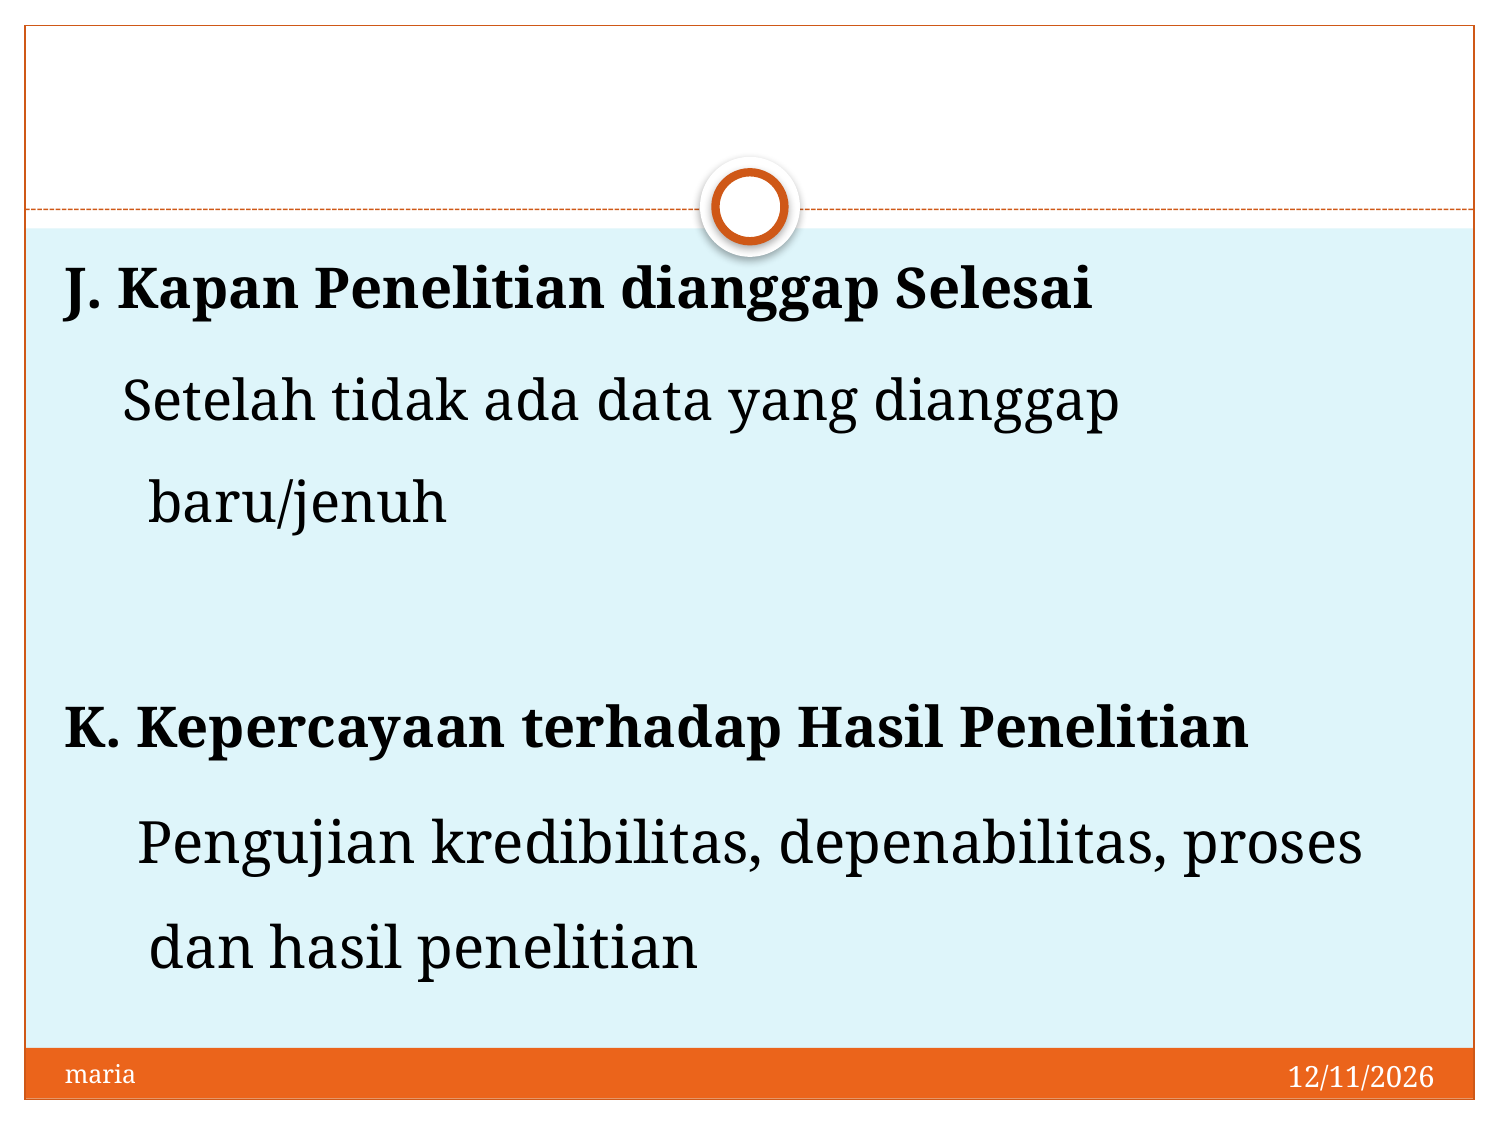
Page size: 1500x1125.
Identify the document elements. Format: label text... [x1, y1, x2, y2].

list J. Kapan Penelitian dianggap Selesai Setelah tidak ada data yang dianggap baru/jenuh K. Kepercayaan terhadap Hasil Penelitian Pengujian kredibilitas, depenabilitas, proses dan hasil penelitian [49, 210, 1445, 1001]
footer maria [50, 1051, 638, 1112]
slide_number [950, 1050, 1450, 1111]
